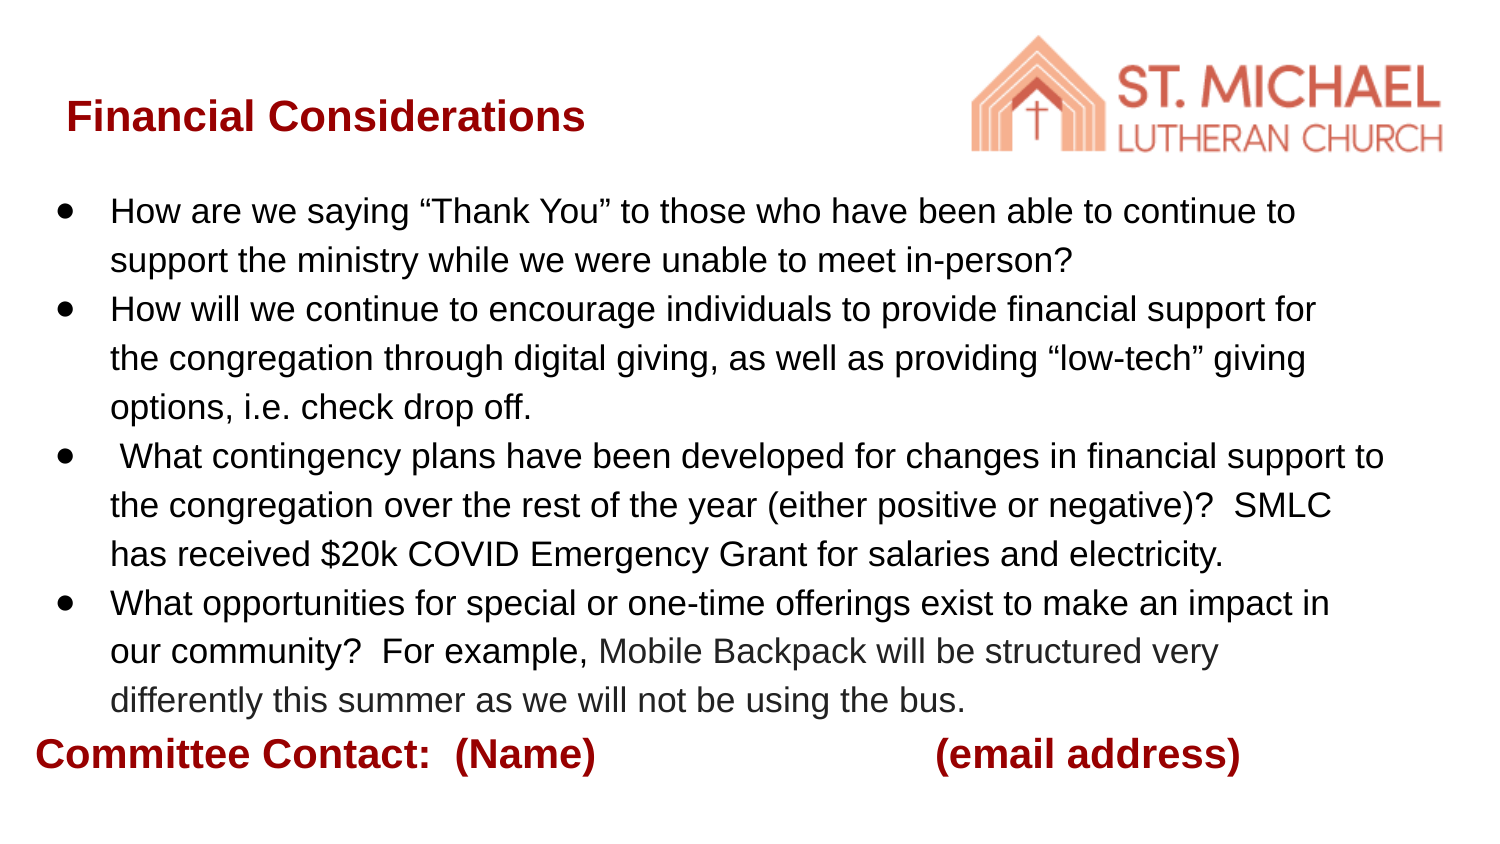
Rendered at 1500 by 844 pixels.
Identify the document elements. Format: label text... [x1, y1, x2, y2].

title Financial Considerations [51, 72, 956, 166]
picture [961, 22, 1450, 168]
list How are we saying “Thank You” to those who have been able to continue to support the ministry while we were unable to meet in-person? How will we continue to encourage individuals to provide financial support for the congregation through digital giving, as well as providing “low-tech” giving options, i.e. check drop off. What contingency plans have been developed for changes in financial support to the congregation over the rest of the year (either positive or negative)? SMLC has received $20k COVID Emergency Grant for salaries and electricity. What opportunities for special or one-time offerings exist to make an impact in our community? For example, Mobile Backpack will be structured very differently this summer as we will not be using the bus. Committee Contact: (Name) (email address) [19, 166, 1418, 728]
